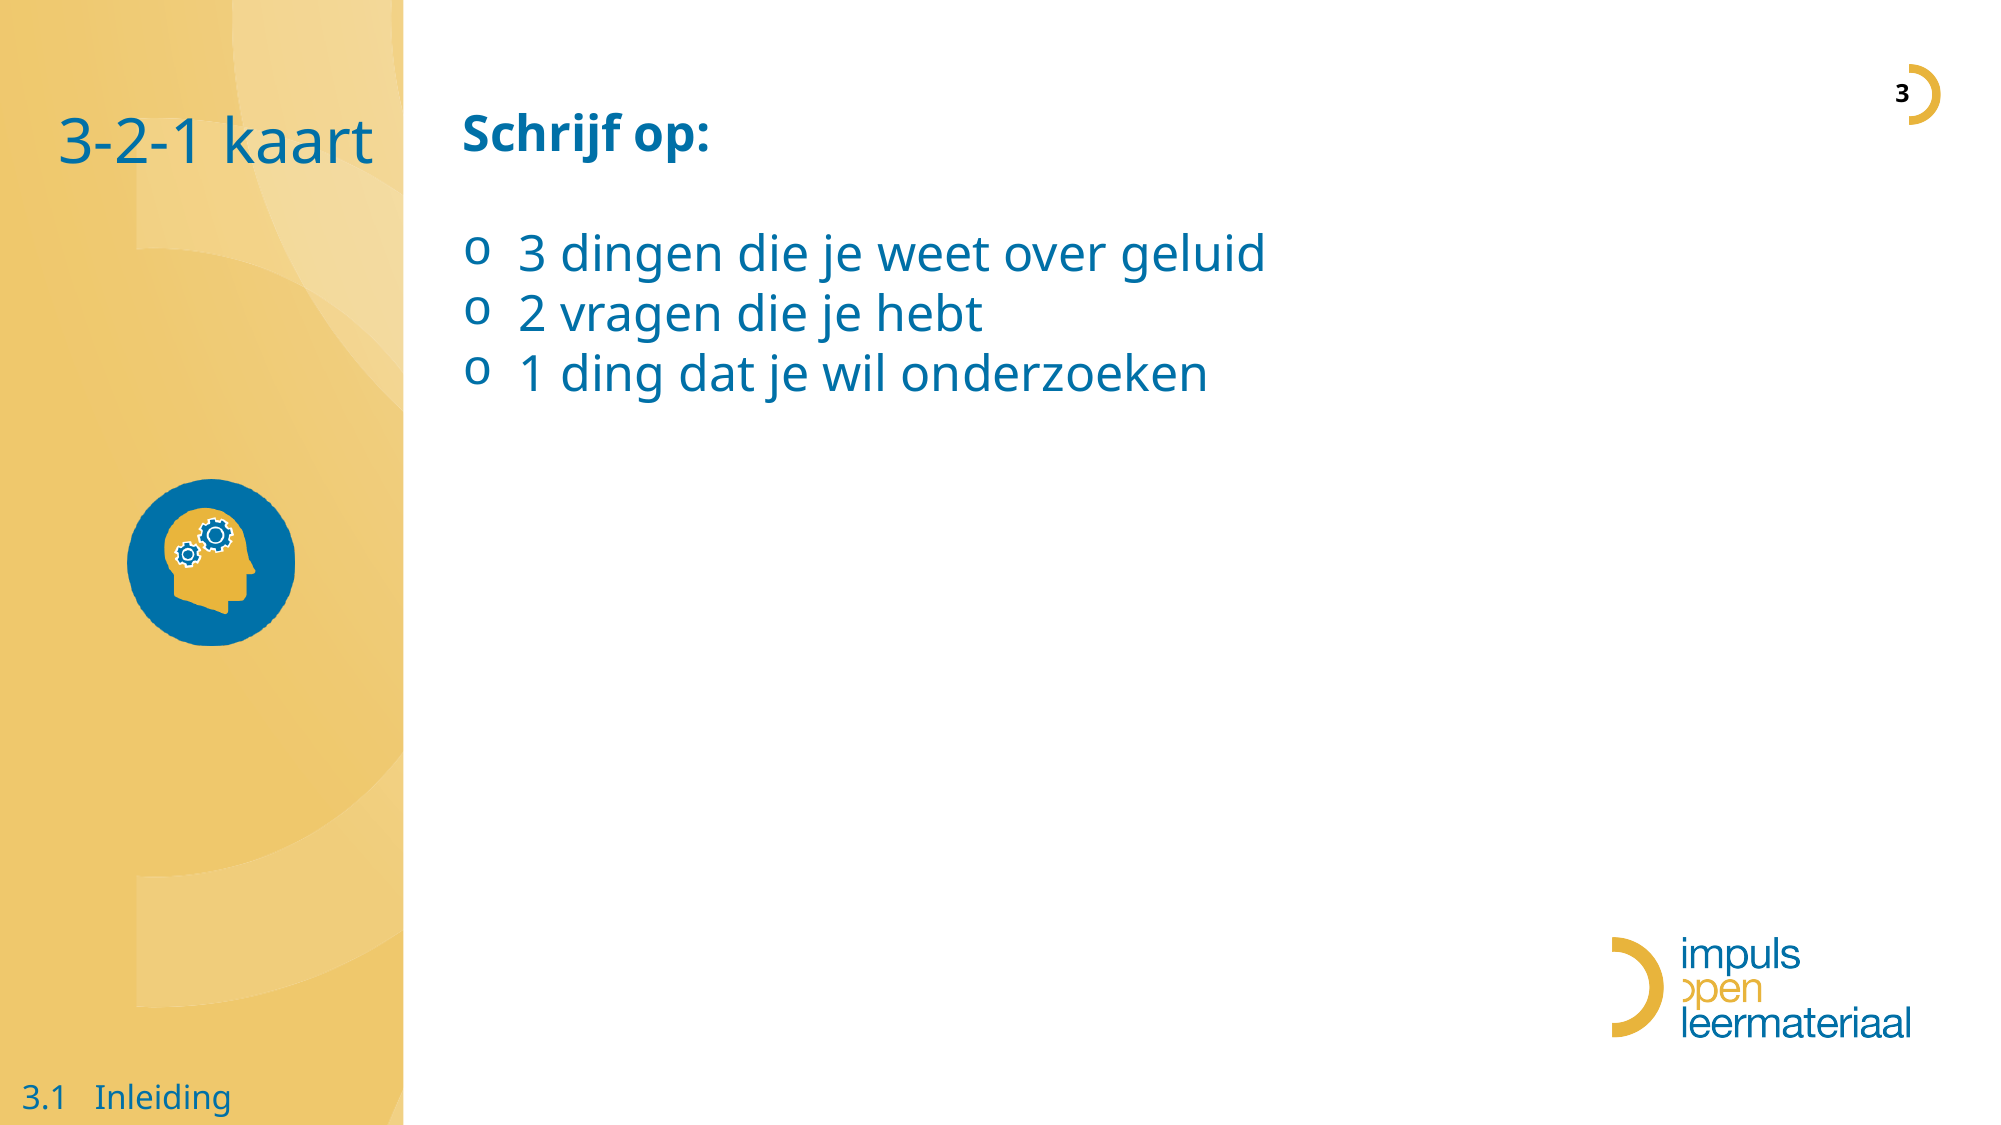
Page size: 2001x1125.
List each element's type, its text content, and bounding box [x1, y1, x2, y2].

picture [1845, 1019, 1853, 1038]
picture [0, 0, 404, 1125]
text_box 3.1 Inleiding [21, 1076, 348, 1116]
picture [1717, 1018, 1727, 1023]
list Schrijf op: 3 dingen die je weet over geluid 2 vragen die je hebt 1 ding dat je wil onderzoeken [462, 101, 1910, 894]
picture [1887, 1027, 1897, 1034]
picture [1695, 1018, 1705, 1023]
picture [1822, 1018, 1833, 1023]
picture [1766, 1018, 1775, 1038]
picture [1752, 1018, 1761, 1038]
picture [1787, 1027, 1797, 1034]
picture [1865, 1027, 1875, 1034]
title 3-2-1 kaart [47, 101, 375, 193]
picture [1909, 64, 1941, 125]
picture [1694, 1028, 1716, 1038]
picture [1612, 937, 1910, 1038]
